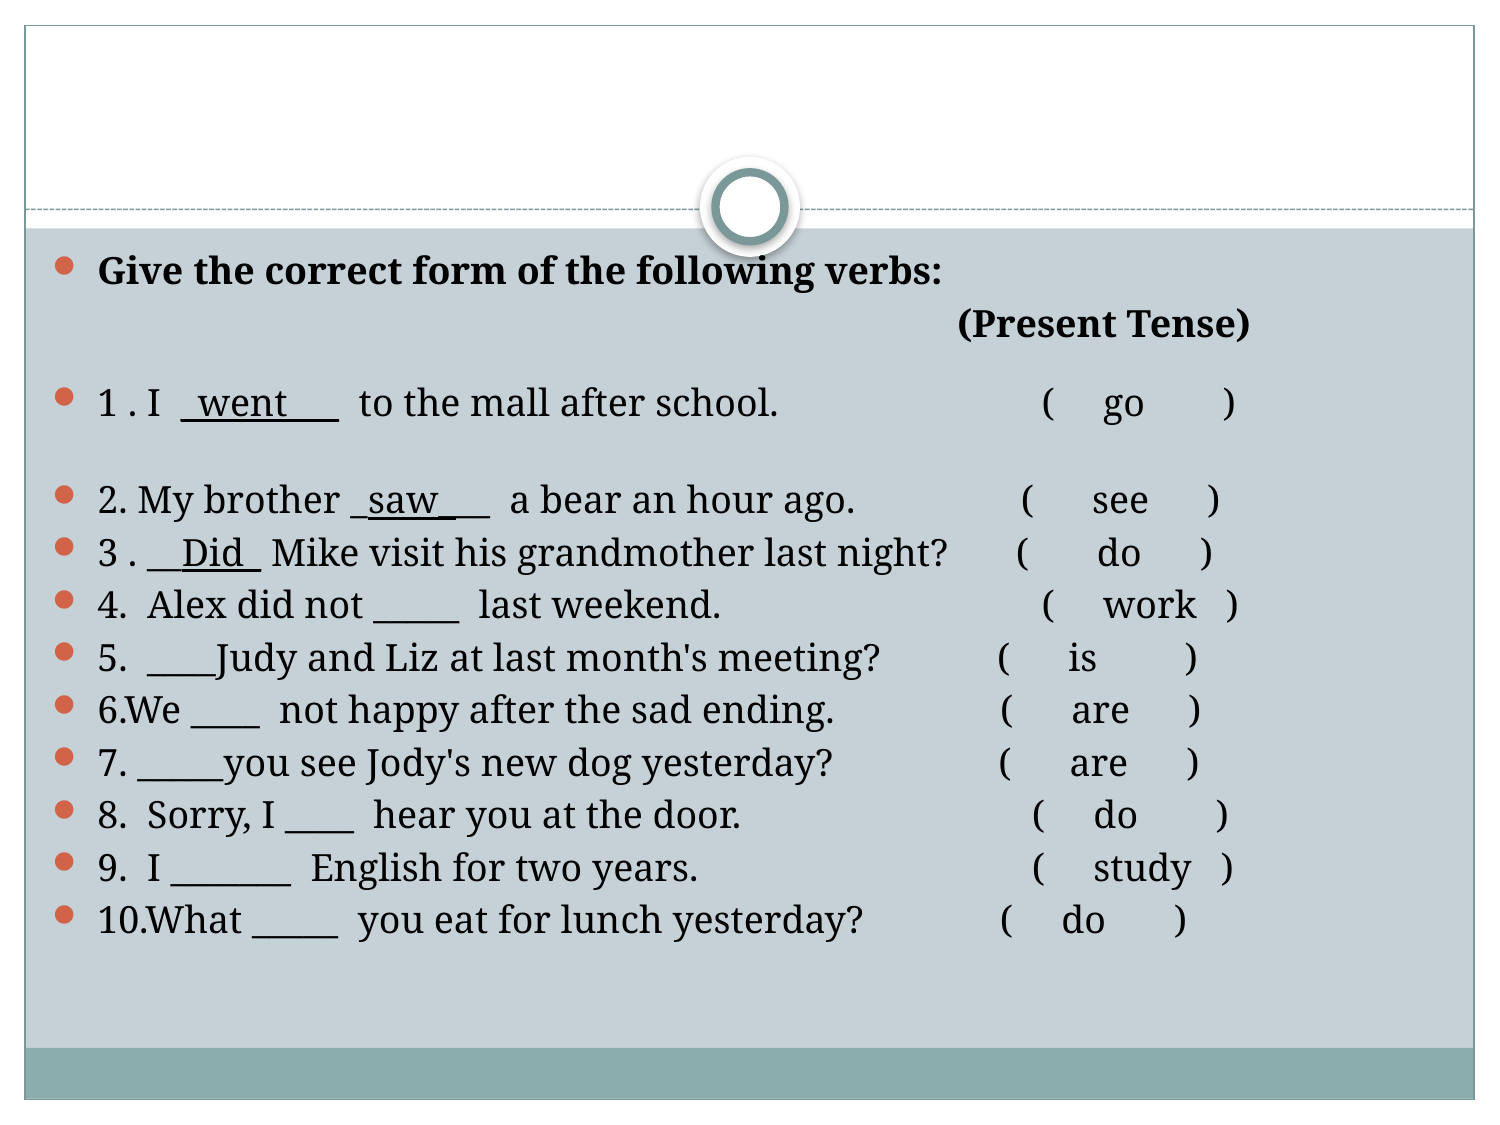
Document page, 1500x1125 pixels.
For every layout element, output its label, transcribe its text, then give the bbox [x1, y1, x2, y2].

list Give the correct form of the following verbs: (Present Tense) 1 . I _went___ to the mall after school. ( go ) 2. My brother _saw___ a bear an hour ago. ( see ) 3 . __Did_ Mike visit his grandmother last night? ( do ) 4. Alex did not _____ last weekend. ( work ) 5. ____Judy and Liz at last month's meeting? ( is ) 6.We ____ not happy after the sad ending. ( are ) 7. _____you see Jody's new dog yesterday? ( are ) 8. Sorry, I ____ hear you at the door. ( do ) 9. I _______ English for two years. ( study ) 10.What _____ you eat for lunch yesterday? ( do ) [37, 187, 1420, 988]
